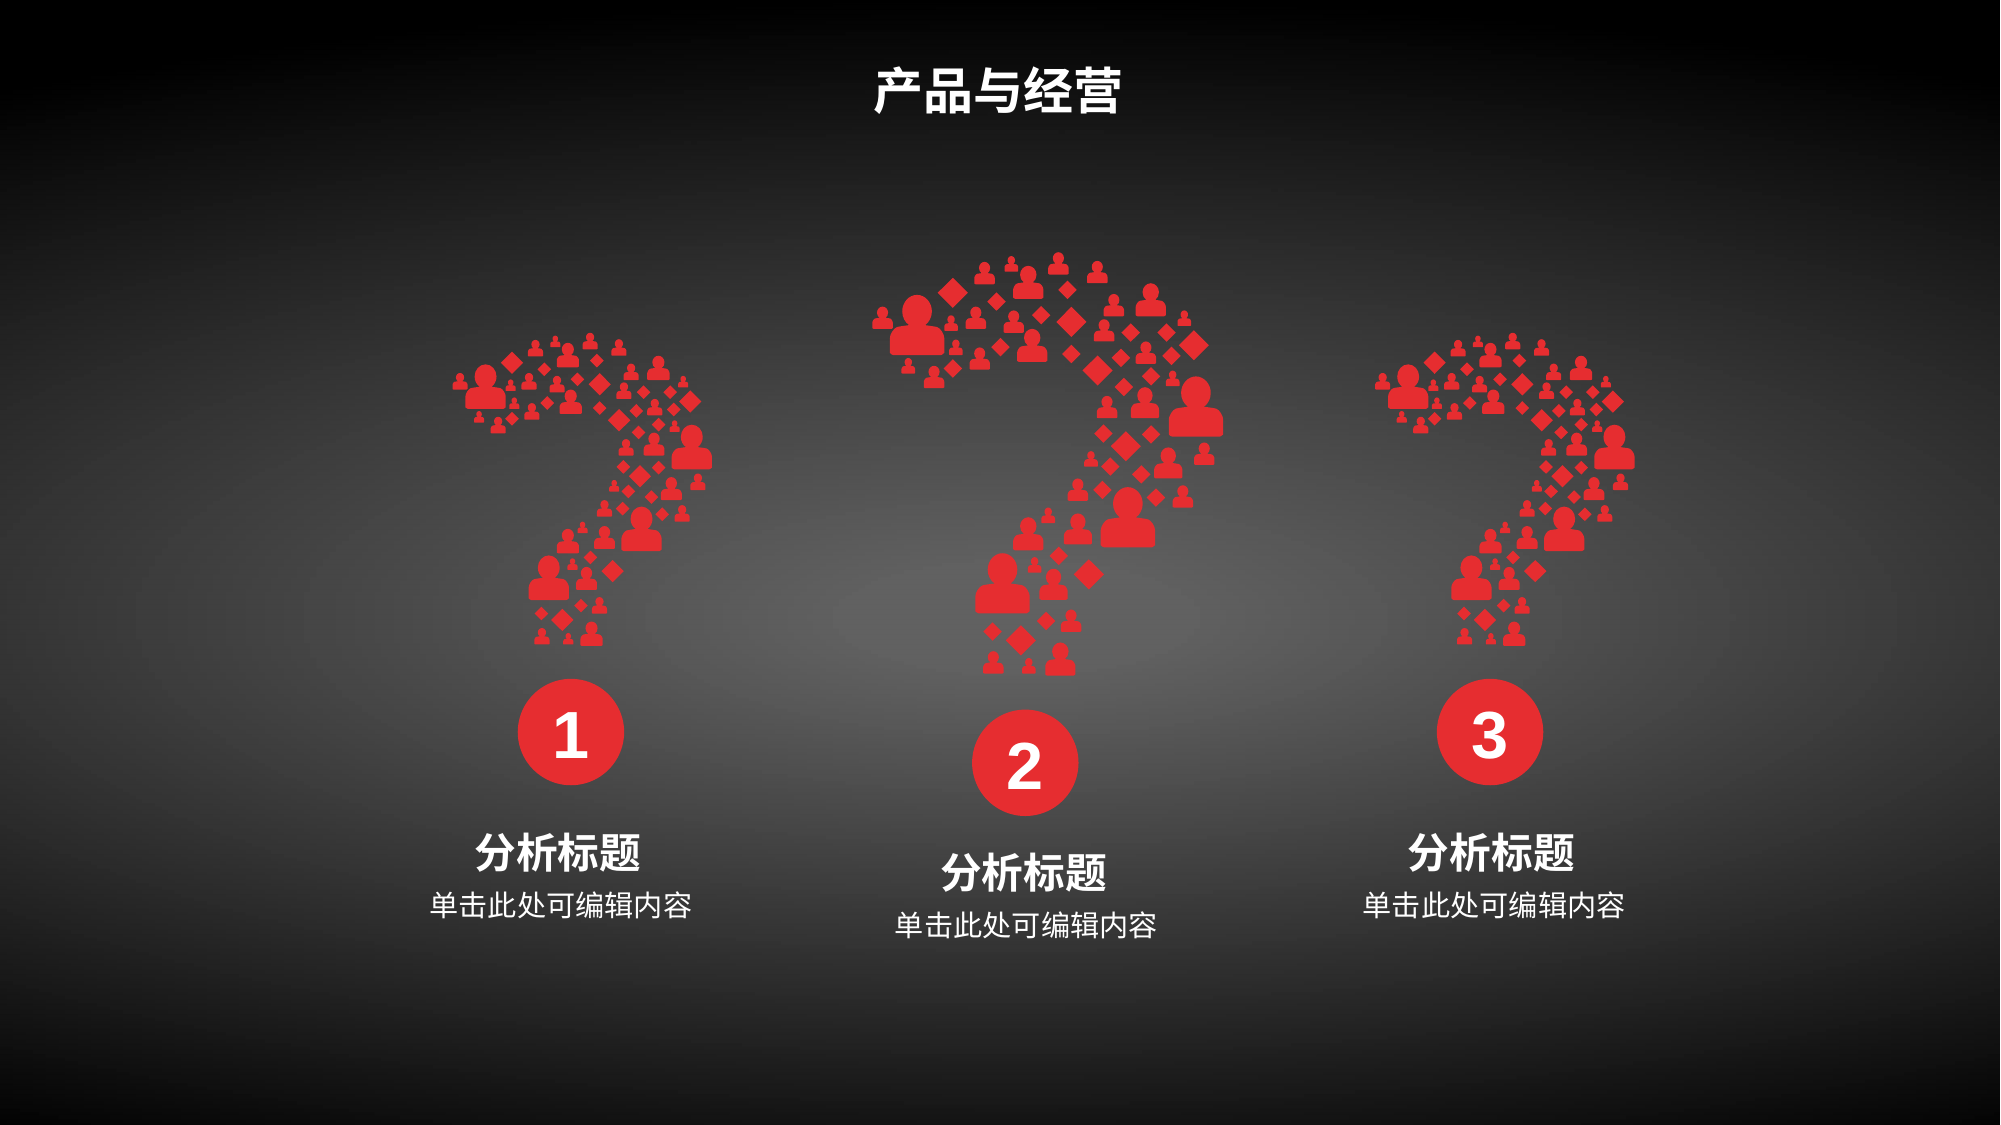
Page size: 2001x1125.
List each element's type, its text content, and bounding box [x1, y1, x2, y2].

text_box [1519, 500, 1535, 517]
text_box [1427, 411, 1442, 426]
text_box [1431, 397, 1442, 409]
text_box [582, 332, 598, 350]
text_box 2 [971, 708, 1080, 818]
text_box [1121, 323, 1140, 342]
text_box [1093, 319, 1115, 342]
text_box [943, 359, 963, 378]
text_box [965, 306, 987, 329]
text_box [567, 558, 578, 570]
text_box 单击此处可编辑内容 [1338, 887, 1651, 923]
text_box [1600, 375, 1611, 388]
text_box [1457, 606, 1471, 621]
text_box [937, 277, 968, 308]
text_box [647, 398, 663, 416]
text_box 1 [516, 677, 626, 787]
text_box [1473, 608, 1497, 632]
text_box [1592, 420, 1603, 432]
text_box [1552, 404, 1566, 418]
text_box [505, 411, 519, 426]
text_box [550, 335, 579, 368]
text_box [1168, 376, 1224, 437]
text_box [1058, 280, 1077, 300]
text_box [509, 397, 520, 409]
text_box [628, 465, 652, 488]
text_box [1511, 373, 1534, 396]
text_box [1597, 505, 1613, 522]
text_box [1530, 409, 1553, 432]
text_box [1096, 395, 1118, 419]
text_box [594, 526, 615, 549]
text_box [1103, 293, 1125, 317]
text_box [643, 432, 665, 456]
text_box [1022, 657, 1036, 674]
text_box [660, 477, 682, 501]
text_box [1516, 526, 1538, 549]
text_box [1551, 465, 1574, 488]
text_box [1538, 501, 1553, 516]
text_box [1101, 457, 1120, 476]
text_box [1544, 506, 1585, 552]
text_box [1041, 507, 1056, 524]
text_box [1496, 598, 1511, 613]
text_box [1539, 382, 1555, 399]
text_box [666, 402, 681, 417]
text_box [655, 507, 670, 522]
text_box [556, 528, 579, 554]
text_box [1490, 558, 1501, 570]
text_box [923, 365, 945, 389]
text_box [1505, 332, 1521, 350]
text_box [974, 261, 995, 285]
text_box [671, 424, 712, 470]
text_box [1583, 477, 1605, 501]
text_box [1574, 460, 1589, 475]
text_box [872, 294, 945, 356]
text_box [551, 608, 574, 632]
text_box 单击此处可编辑内容 [870, 907, 1183, 943]
text_box [623, 363, 639, 381]
text_box [987, 292, 1006, 311]
text_box [1082, 355, 1113, 386]
text_box [576, 566, 597, 590]
text_box [1177, 310, 1192, 326]
text_box [1063, 513, 1092, 545]
text_box [1612, 473, 1629, 491]
text_box [1045, 642, 1076, 676]
text_box 产品与经营 [630, 52, 1366, 127]
text_box [621, 484, 636, 499]
text_box [1135, 283, 1166, 317]
text_box [1135, 341, 1157, 364]
text_box [1027, 557, 1042, 573]
text_box [574, 598, 588, 613]
text_box [1578, 507, 1592, 522]
text_box [1444, 372, 1460, 390]
text_box [1539, 460, 1553, 474]
text_box [679, 390, 702, 413]
text_box [1062, 344, 1081, 364]
text_box [983, 622, 1002, 641]
text_box [944, 315, 958, 331]
text_box [669, 420, 680, 432]
text_box [589, 353, 604, 368]
text_box [1498, 566, 1520, 590]
text_box [1049, 546, 1068, 566]
text_box [949, 339, 963, 356]
text_box [1100, 487, 1156, 548]
text_box [524, 403, 540, 420]
text_box [1048, 252, 1069, 275]
text_box [1534, 339, 1550, 356]
text_box [615, 501, 630, 516]
text_box [1601, 390, 1624, 413]
text_box [1589, 402, 1604, 417]
text_box [1514, 597, 1530, 614]
text_box [618, 439, 634, 456]
text_box [577, 521, 588, 534]
text_box [629, 404, 644, 418]
text_box [500, 351, 524, 374]
text_box [1566, 432, 1588, 456]
text_box [490, 416, 506, 434]
text_box 3 [1435, 677, 1545, 787]
text_box [540, 396, 555, 410]
text_box [452, 364, 516, 409]
text_box [609, 479, 620, 492]
text_box [592, 401, 607, 415]
text_box [1531, 479, 1542, 492]
text_box [1524, 560, 1547, 583]
text_box [1479, 528, 1502, 554]
text_box [651, 460, 666, 475]
text_box [1031, 305, 1051, 325]
text_box [1574, 417, 1589, 432]
text_box [1569, 398, 1585, 416]
text_box 分析标题 [474, 827, 642, 878]
text_box [1094, 424, 1113, 443]
text_box [1060, 609, 1082, 632]
text_box [1512, 353, 1527, 368]
text_box [1130, 387, 1160, 419]
text_box [1114, 377, 1134, 397]
text_box [1056, 306, 1087, 338]
text_box [1172, 485, 1194, 508]
text_box [616, 460, 631, 474]
text_box [1446, 403, 1463, 420]
text_box [1500, 521, 1511, 534]
text_box [1087, 260, 1108, 284]
text_box [663, 385, 677, 399]
text_box [1472, 335, 1483, 348]
text_box [1141, 367, 1161, 386]
text_box [1004, 256, 1019, 272]
text_box [521, 372, 537, 390]
text_box [1154, 447, 1183, 479]
text_box [534, 628, 550, 645]
text_box [991, 337, 1010, 357]
text_box [1567, 490, 1581, 504]
text_box [678, 375, 689, 388]
text_box [1003, 310, 1048, 362]
text_box [690, 473, 706, 491]
text_box [1559, 385, 1573, 399]
text_box [1541, 439, 1557, 456]
text_box [1375, 364, 1429, 409]
text_box [1413, 416, 1429, 434]
text_box [1132, 465, 1151, 484]
text_box [674, 505, 690, 522]
text_box [1585, 385, 1600, 399]
text_box [1479, 342, 1502, 368]
text_box [975, 553, 1030, 614]
text_box [1141, 425, 1161, 444]
text_box [969, 347, 990, 370]
text_box [1485, 633, 1496, 645]
text_box 分析标题 [1407, 827, 1576, 878]
text_box [549, 375, 582, 414]
text_box [631, 425, 646, 440]
text_box [1546, 363, 1562, 381]
text_box [1472, 375, 1505, 414]
text_box [1036, 611, 1056, 631]
text_box [1515, 401, 1530, 415]
text_box [983, 651, 1004, 674]
text_box [534, 606, 549, 621]
text_box [611, 339, 627, 356]
text_box [1396, 411, 1407, 423]
text_box [601, 560, 624, 583]
text_box 分析标题 [940, 846, 1108, 897]
text_box [1165, 370, 1180, 387]
text_box [1157, 323, 1176, 342]
text_box [583, 550, 598, 565]
text_box [616, 382, 632, 399]
text_box [537, 362, 552, 377]
text_box [580, 621, 603, 646]
text_box [1460, 362, 1474, 377]
text_box [1093, 480, 1112, 500]
text_box [1594, 424, 1635, 470]
text_box [1450, 339, 1466, 357]
text_box [621, 506, 662, 552]
text_box [1178, 330, 1209, 361]
text_box [647, 355, 670, 381]
text_box [607, 409, 631, 432]
text_box [1503, 621, 1526, 646]
text_box [528, 555, 569, 601]
text_box [1013, 265, 1044, 299]
text_box [1073, 559, 1104, 590]
text_box [1428, 379, 1439, 391]
text_box [1569, 355, 1593, 381]
text_box [527, 339, 544, 357]
text_box [1039, 568, 1068, 600]
text_box [1067, 478, 1089, 501]
text_box [596, 500, 613, 517]
text_box [1423, 351, 1446, 374]
text_box [1162, 346, 1181, 366]
text_box [1506, 550, 1520, 565]
text_box [1084, 451, 1098, 467]
picture [0, 0, 2000, 1125]
text_box [644, 490, 659, 504]
text_box [591, 597, 608, 614]
text_box [1493, 372, 1507, 387]
text_box [1110, 431, 1141, 462]
text_box [901, 357, 916, 374]
text_box [1111, 348, 1131, 368]
text_box [1146, 488, 1166, 507]
text_box [1463, 396, 1477, 410]
text_box [1554, 425, 1568, 440]
text_box [563, 633, 574, 645]
text_box [1005, 625, 1036, 656]
text_box [1457, 628, 1473, 645]
text_box 单击此处可编辑内容 [405, 887, 717, 923]
text_box [1544, 484, 1558, 499]
text_box [651, 417, 666, 432]
text_box [636, 385, 651, 399]
text_box [588, 373, 611, 396]
text_box [570, 372, 585, 387]
text_box [474, 411, 485, 423]
text_box [1013, 517, 1044, 551]
text_box [1451, 555, 1492, 601]
text_box [1194, 442, 1215, 465]
